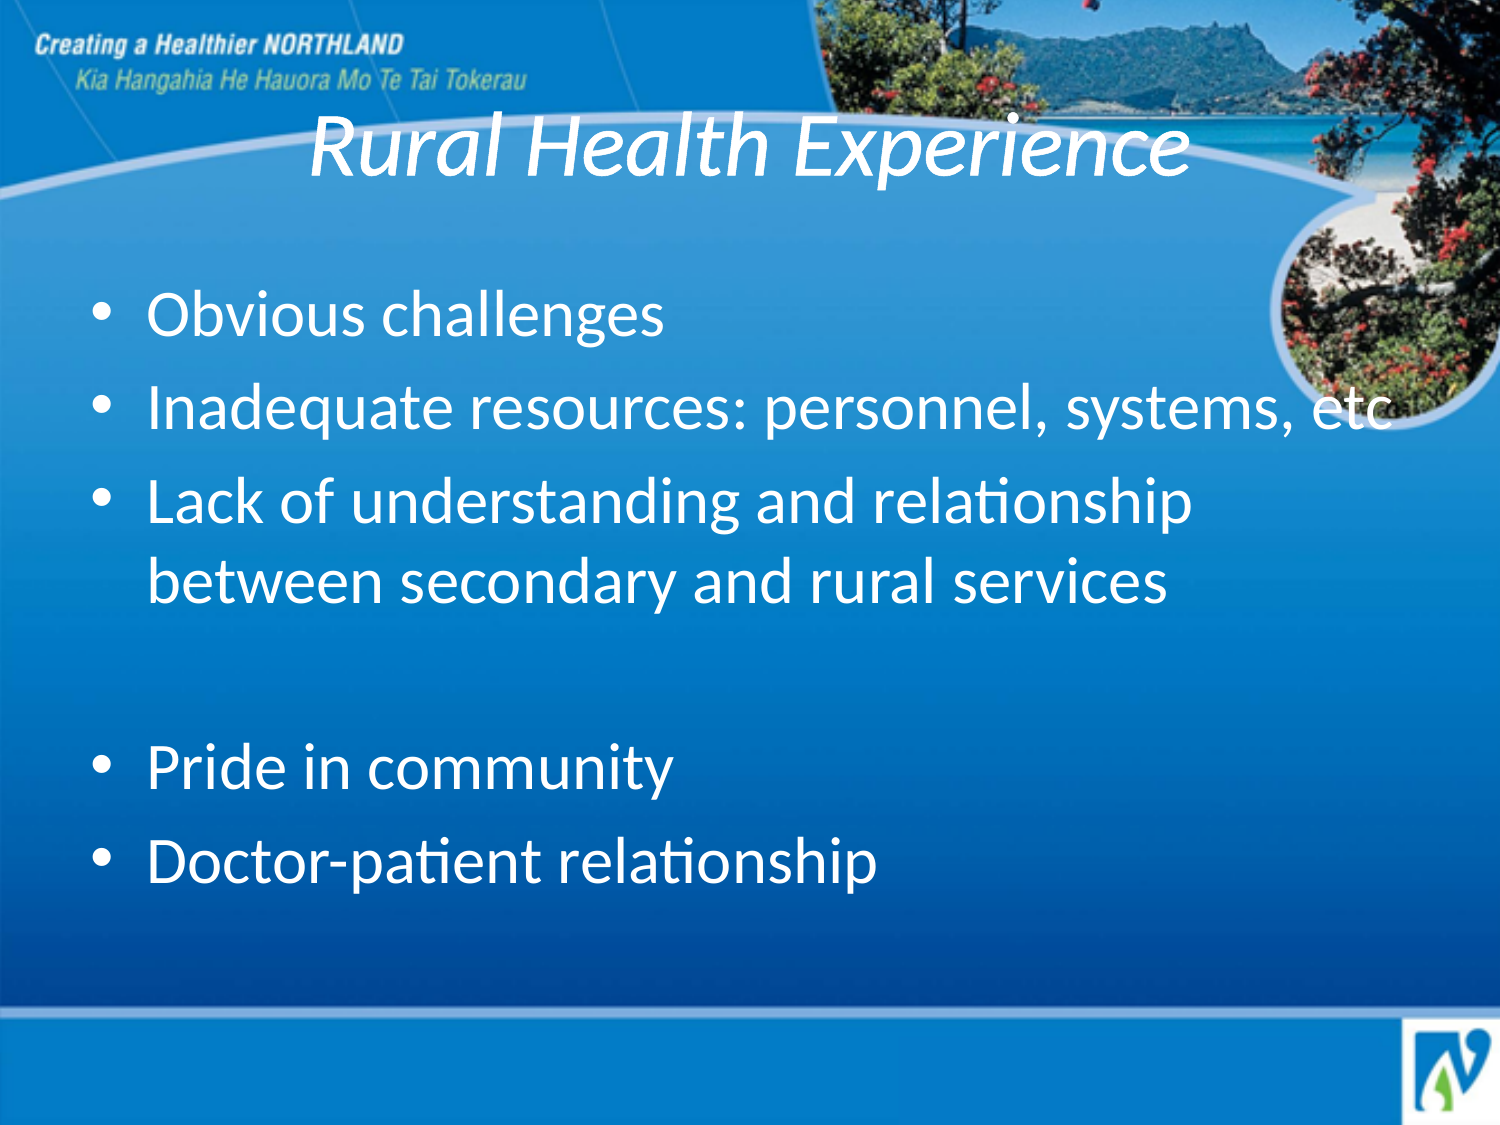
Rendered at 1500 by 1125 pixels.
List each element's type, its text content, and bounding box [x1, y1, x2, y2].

list Obvious challenges Inadequate resources: personnel, systems, etc Lack of understanding and relationship between secondary and rural services Pride in community Doctor-patient relationship [75, 262, 1425, 1005]
title Rural Health Experience [75, 45, 1425, 233]
picture [0, 0, 1500, 1125]
